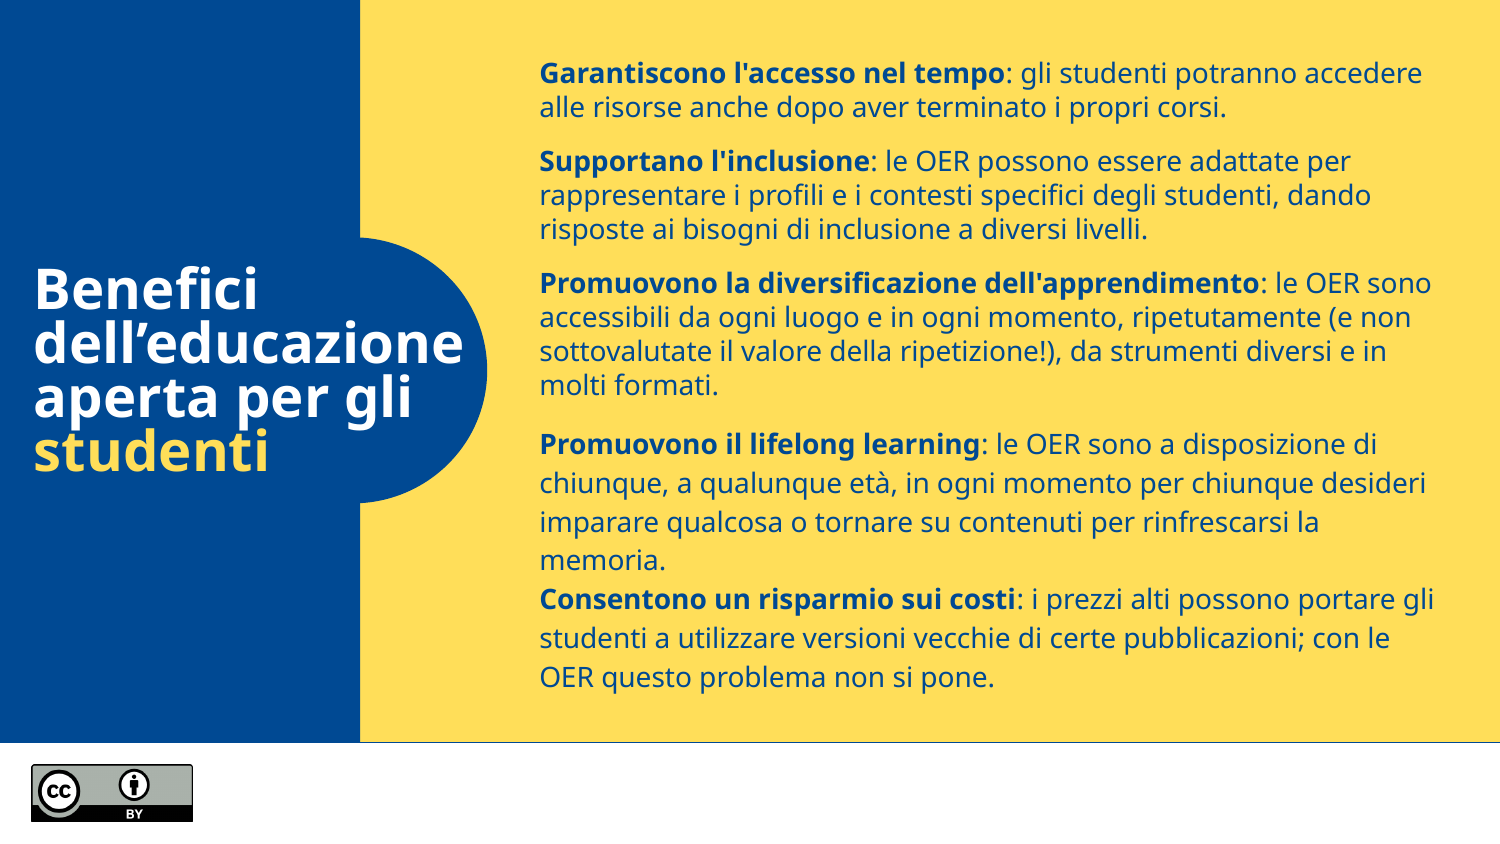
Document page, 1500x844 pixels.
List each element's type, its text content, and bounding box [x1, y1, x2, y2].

text_box Benefici dell’educazione aperta per gli studenti [18, 250, 525, 497]
text_box Garantiscono l'accesso nel tempo: gli studenti potranno accedere alle risorse anche dopo aver terminato i propri corsi. Supportano l'inclusione: le OER possono essere adattate per rappresentare i profili e i contesti specifici degli studenti, dando risposte ai bisogni di inclusione a diversi livelli. Promuovono la diversificazione dell'apprendimento: le OER sono accessibili da ogni luogo e in ogni momento, ripetutamente (e non sottovalutate il valore della ripetizione!), da strumenti diversi e in molti formati. Promuovono il lifelong learning: le OER sono a disposizione di chiunque, a qualunque età, in ogni momento per chiunque desideri imparare qualcosa o tornare su contenuti per rinfrescarsi la memoria. Consentono un risparmio sui costi: i prezzi alti possono portare gli studenti a utilizzare versioni vecchie di certe pubblicazioni; con le OER questo problema non si pone. [524, 40, 1463, 708]
picture [31, 764, 193, 822]
text_box [295, 237, 410, 250]
text_box [311, 497, 394, 504]
text_box [0, 0, 361, 742]
text_box [0, 750, 1500, 844]
